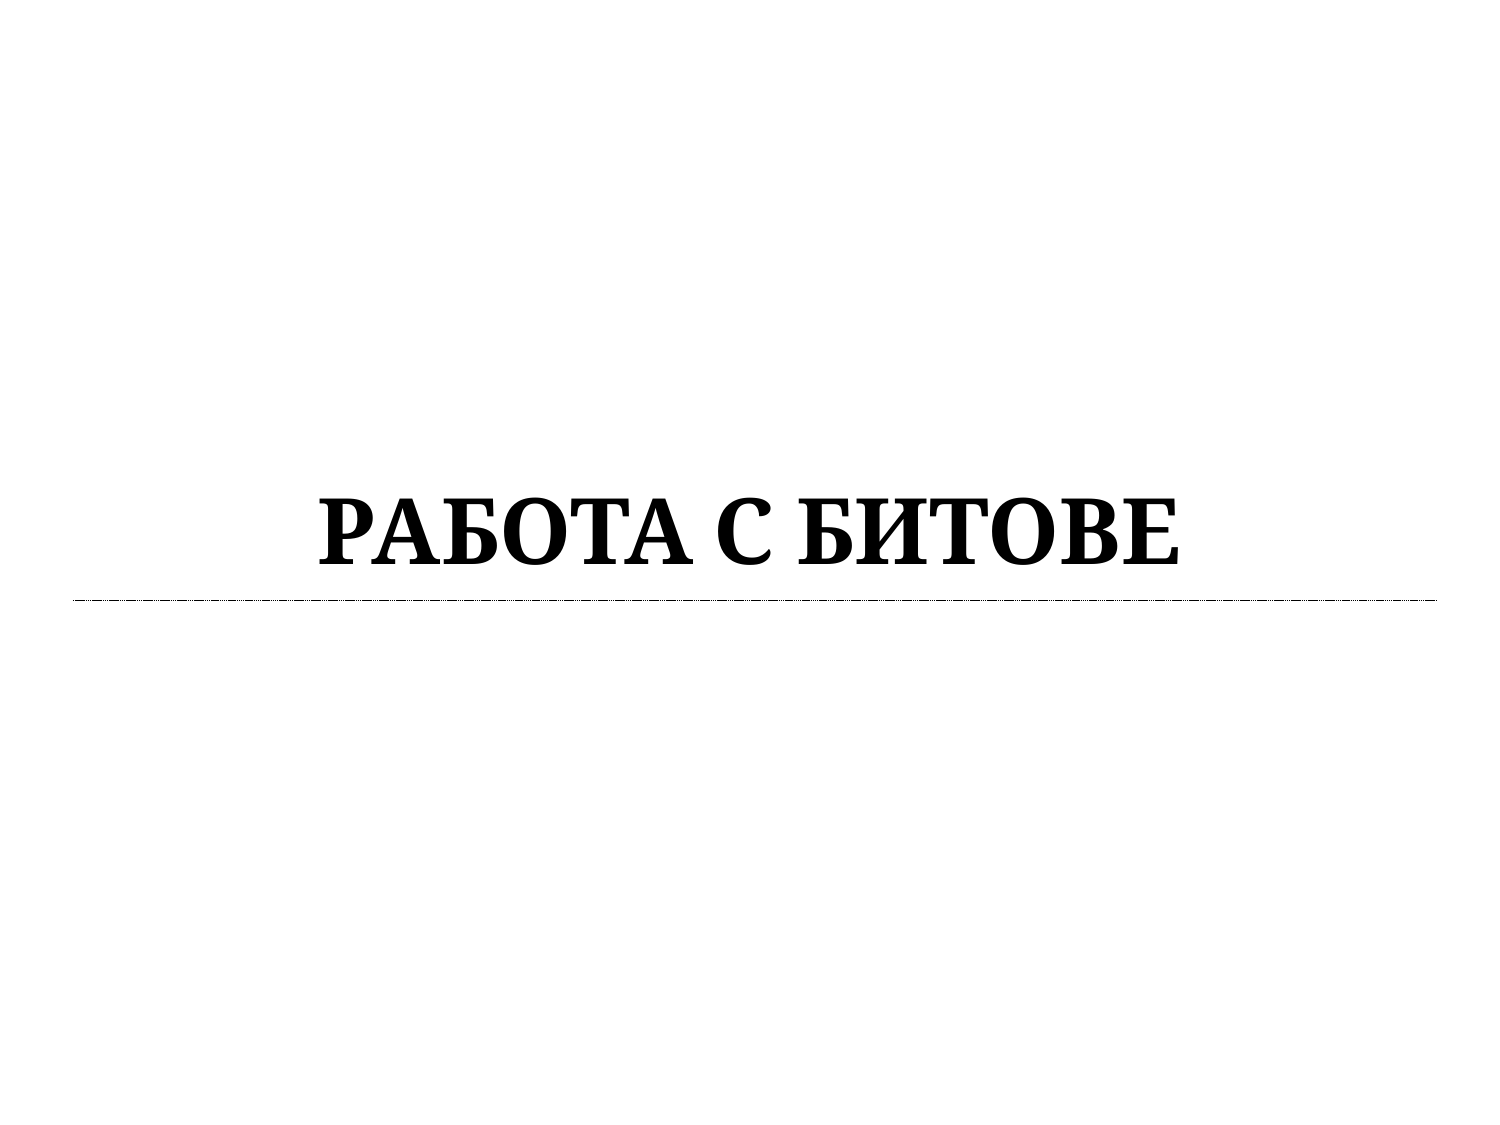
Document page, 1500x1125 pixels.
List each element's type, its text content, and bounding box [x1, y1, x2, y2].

title Работа с битове [0, 346, 1500, 594]
